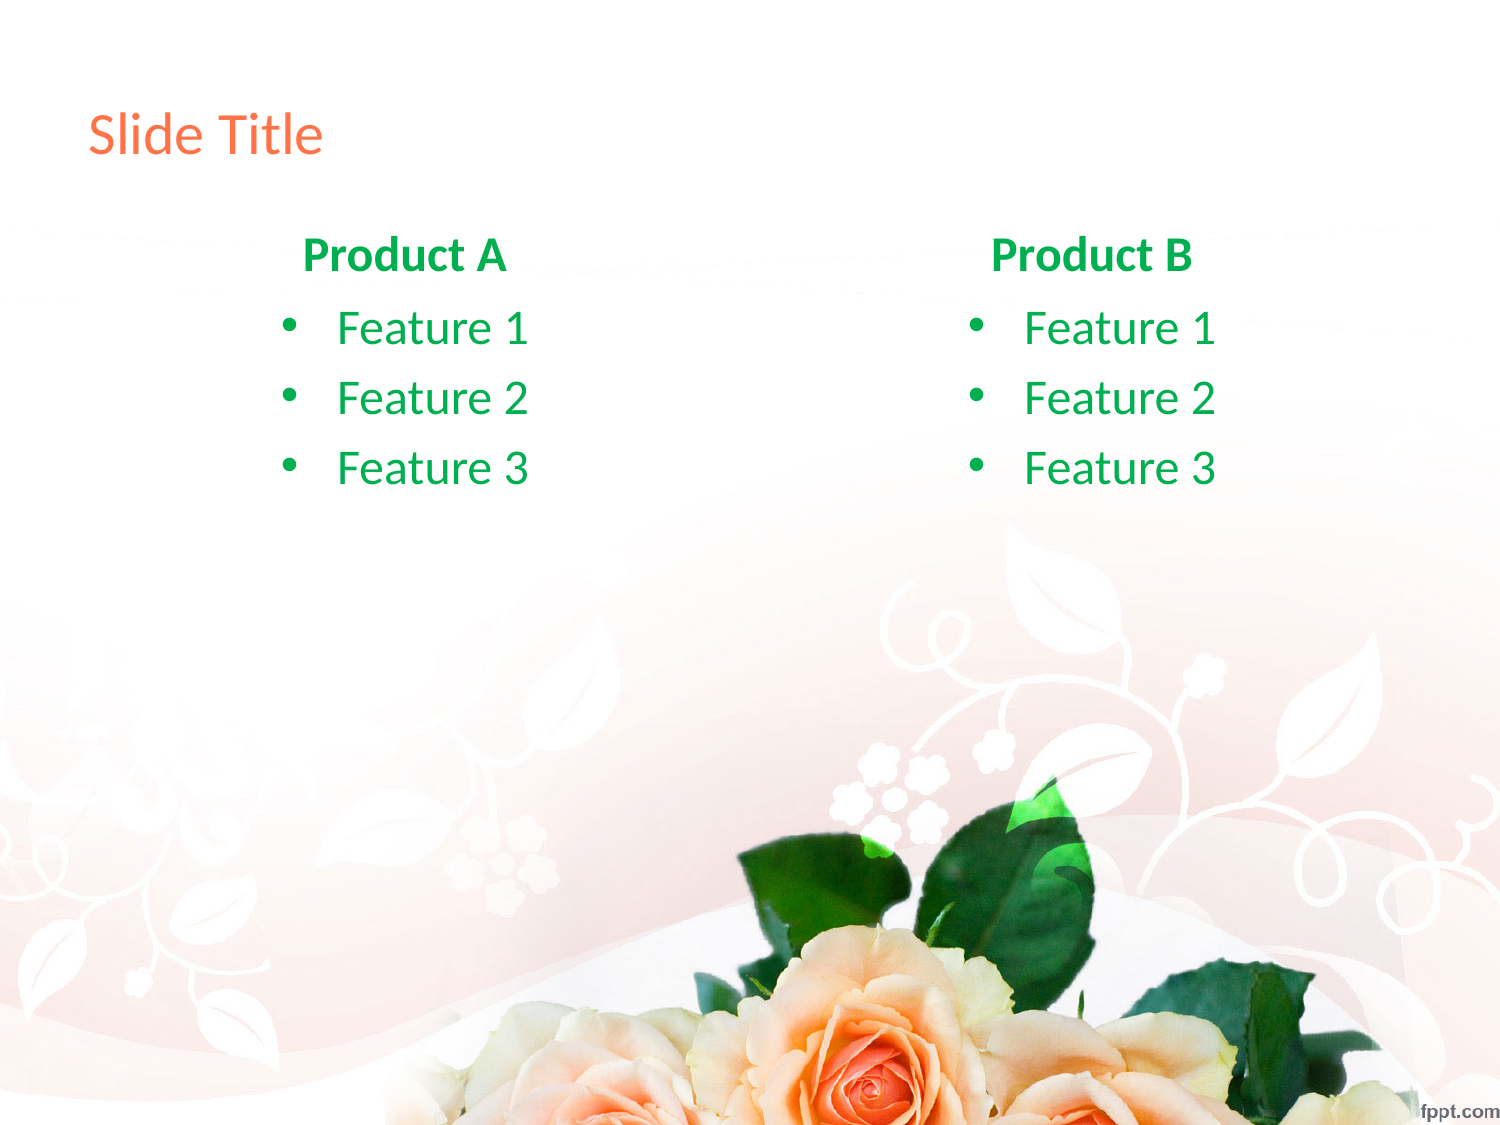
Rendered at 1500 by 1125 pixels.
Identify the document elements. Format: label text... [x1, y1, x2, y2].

list Product A [73, 183, 737, 286]
title Slide Title [73, 86, 1424, 174]
list Feature 1 Feature 2 Feature 3 [760, 286, 1424, 785]
list Product B [760, 183, 1424, 286]
picture [0, 0, 1500, 1125]
list Feature 1 Feature 2 Feature 3 [73, 286, 737, 785]
